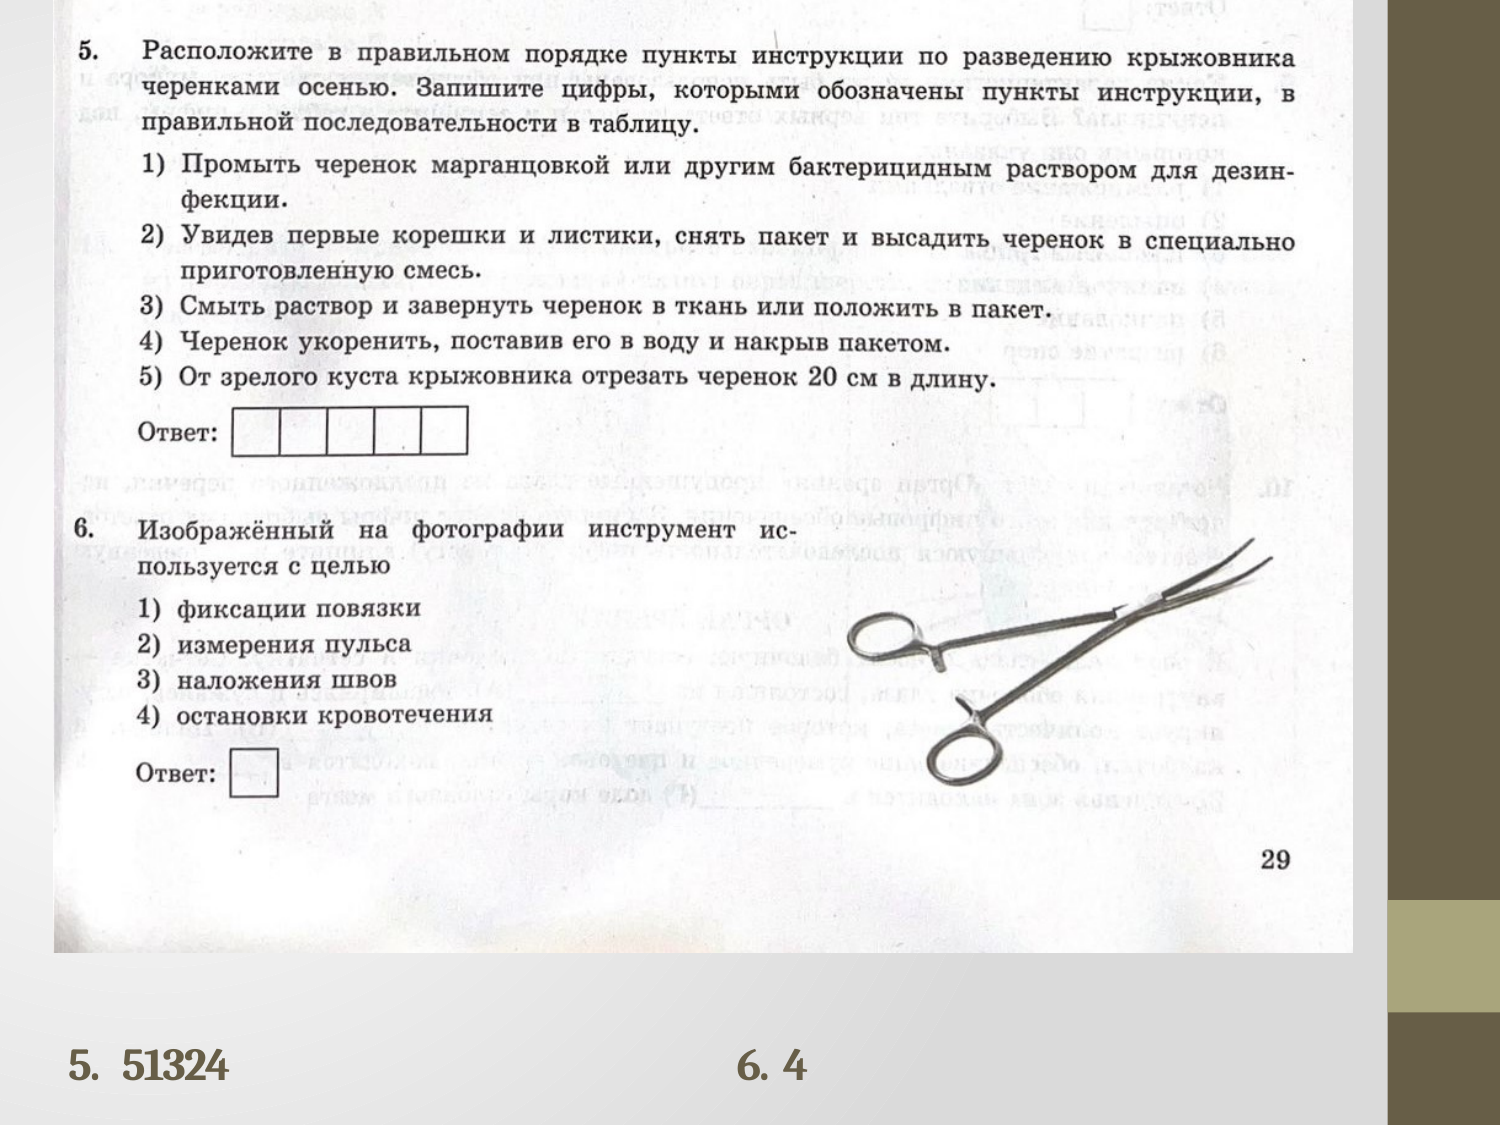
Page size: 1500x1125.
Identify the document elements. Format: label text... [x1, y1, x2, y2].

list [52, 0, 1353, 953]
title 5. 51324 6. 4 [53, 999, 1329, 1098]
